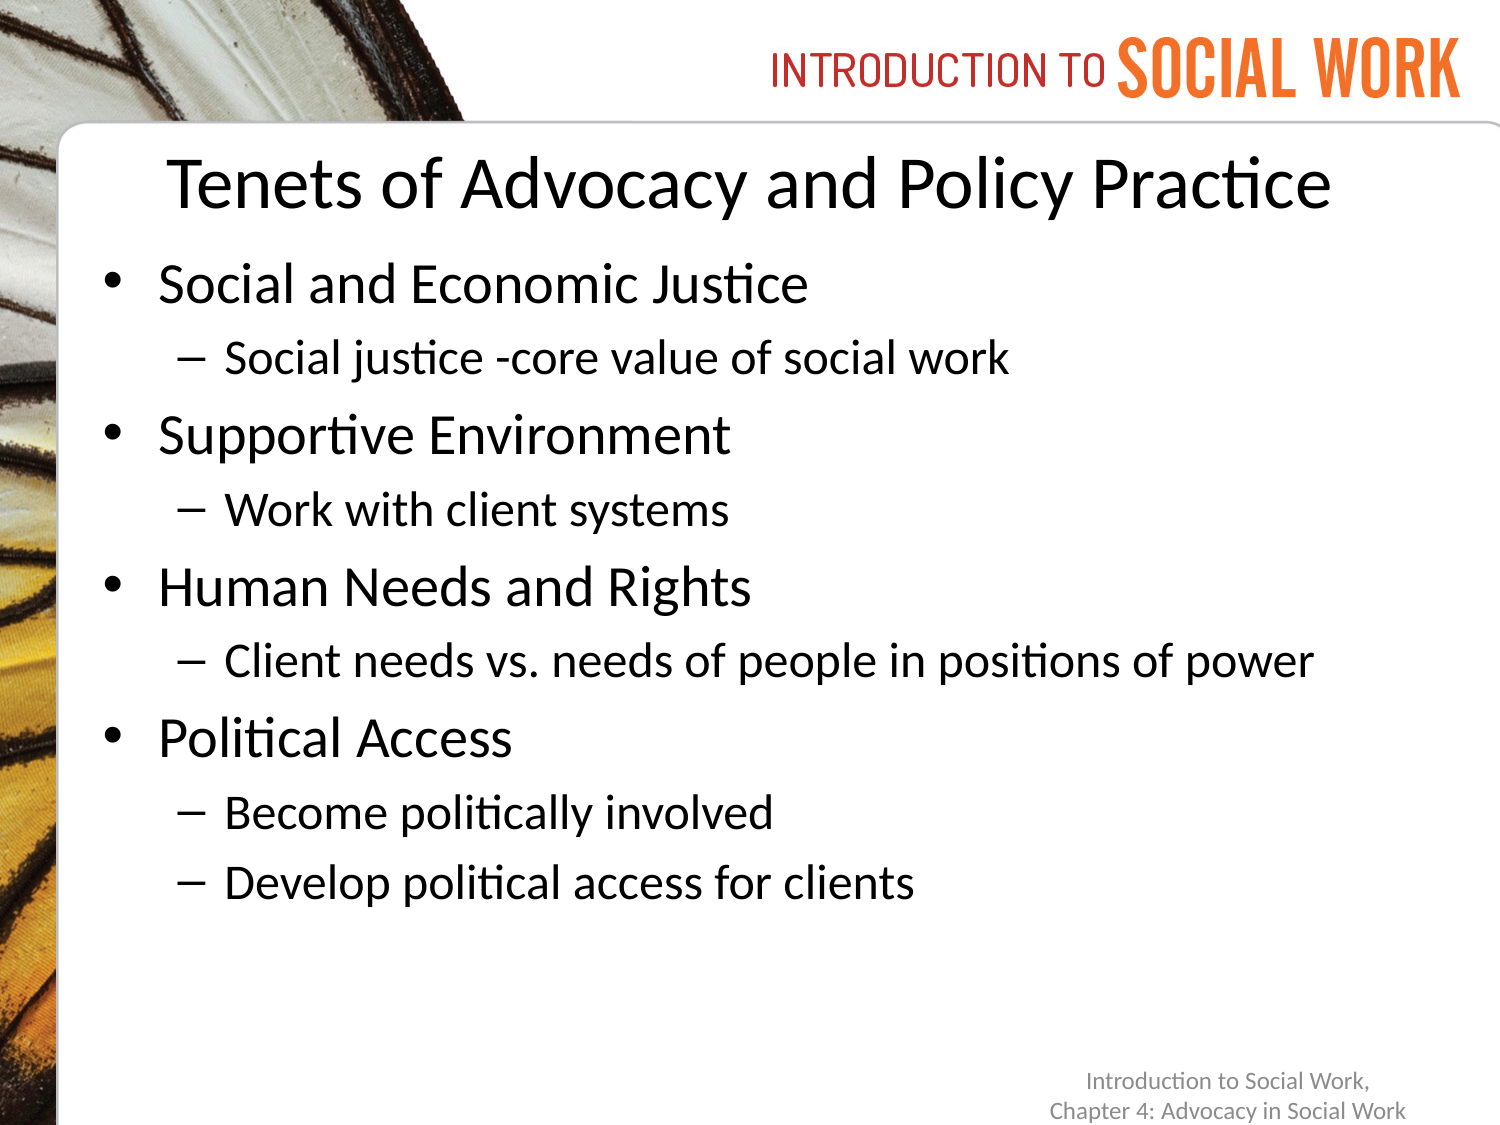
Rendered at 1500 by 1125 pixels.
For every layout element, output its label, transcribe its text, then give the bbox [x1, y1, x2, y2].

list Social and Economic Justice Social justice -core value of social work Supportive Environment Work with client systems Human Needs and Rights Client needs vs. needs of people in positions of power Political Access Become politically involved Develop political access for clients [87, 237, 1500, 1050]
picture [0, 0, 1500, 125]
footer Introduction to Social Work, Chapter 4: Advocacy in Social Work [987, 1065, 1475, 1125]
picture [0, 233, 1500, 1125]
title Tenets of Advocacy and Policy Practice [0, 125, 1500, 233]
